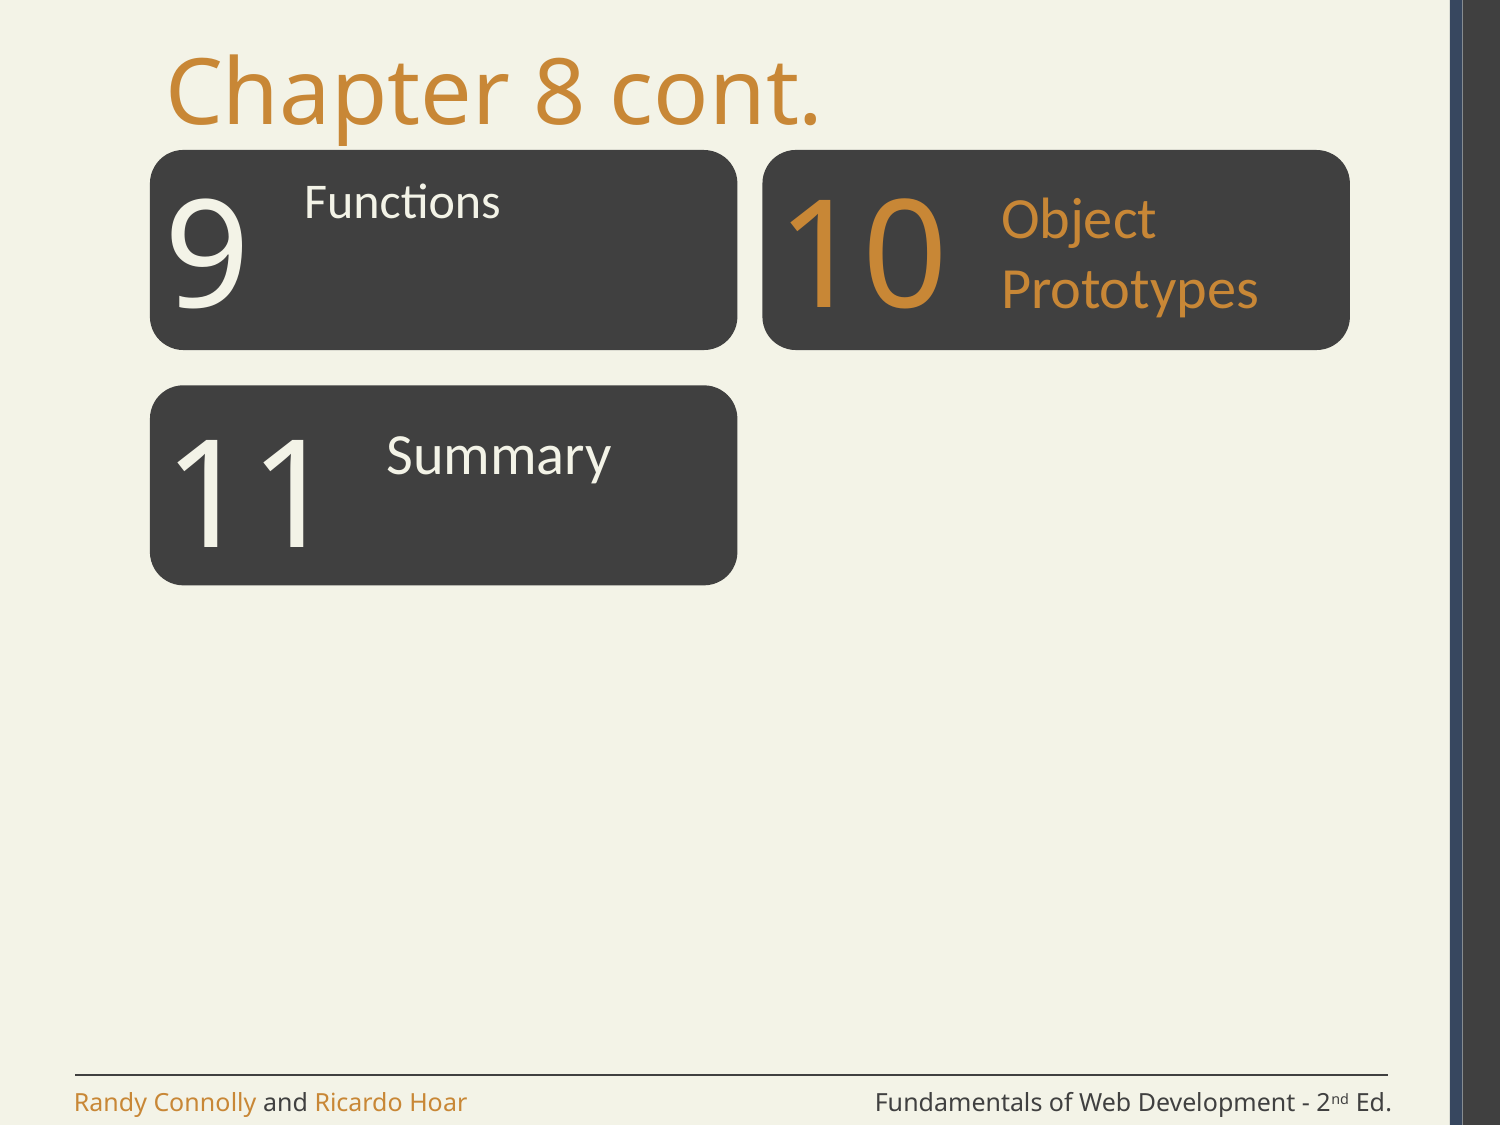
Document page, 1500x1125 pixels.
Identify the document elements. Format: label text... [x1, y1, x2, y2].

text_box Functions [289, 160, 703, 236]
text_box Object Prototypes [986, 172, 1317, 328]
text_box [774, 147, 1353, 353]
title Chapter 8 cont. [150, 24, 1450, 200]
text_box 11 [150, 390, 396, 586]
text_box Summary [371, 408, 715, 494]
text_box 10 [762, 149, 1010, 345]
text_box [161, 147, 740, 353]
text_box [162, 383, 740, 588]
text_box 9 [150, 149, 263, 345]
